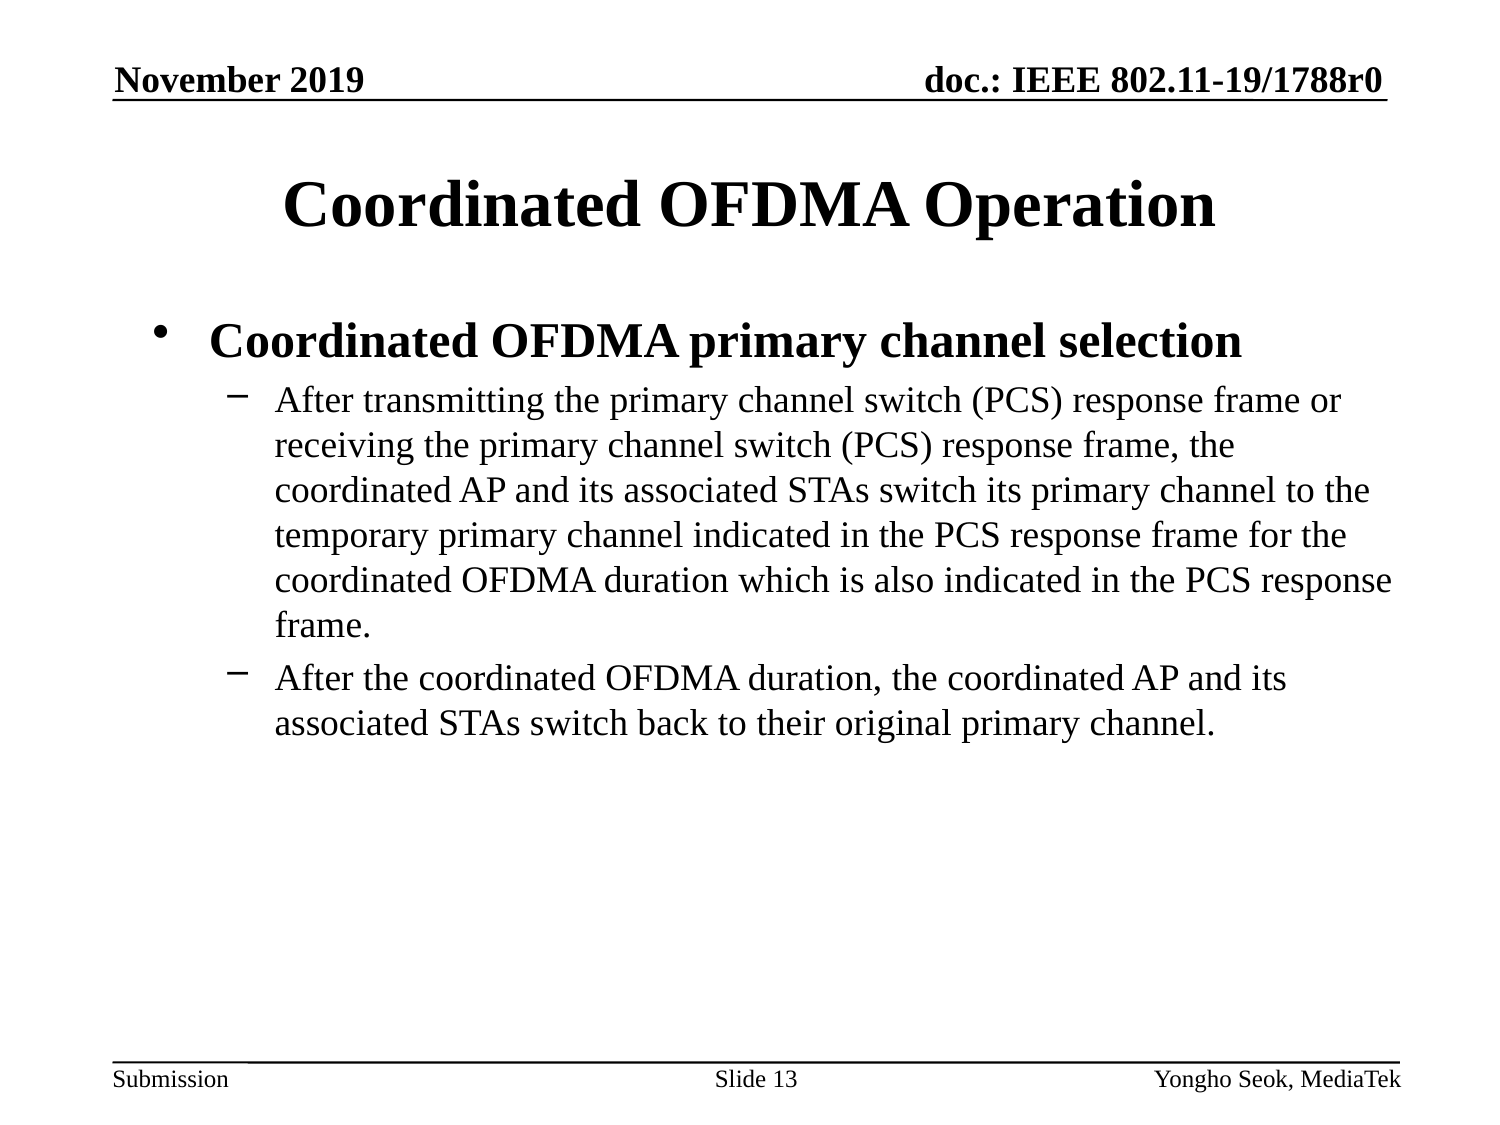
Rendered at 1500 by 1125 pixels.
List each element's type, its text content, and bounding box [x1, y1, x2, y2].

list Coordinated OFDMA primary channel selection After transmitting the primary channel switch (PCS) response frame or receiving the primary channel switch (PCS) response frame, the coordinated AP and its associated STAs switch its primary channel to the temporary primary channel indicated in the PCS response frame for the coordinated OFDMA duration which is also indicated in the PCS response frame. After the coordinated OFDMA duration, the coordinated AP and its associated STAs switch back to their original primary channel. [137, 299, 1413, 976]
title Coordinated OFDMA Operation [0, 112, 1500, 288]
slide_number Slide 13 [712, 1061, 800, 1093]
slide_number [114, 54, 368, 101]
footer Yongho Seok, MediaTek [1150, 1061, 1402, 1093]
list [112, 288, 1388, 951]
